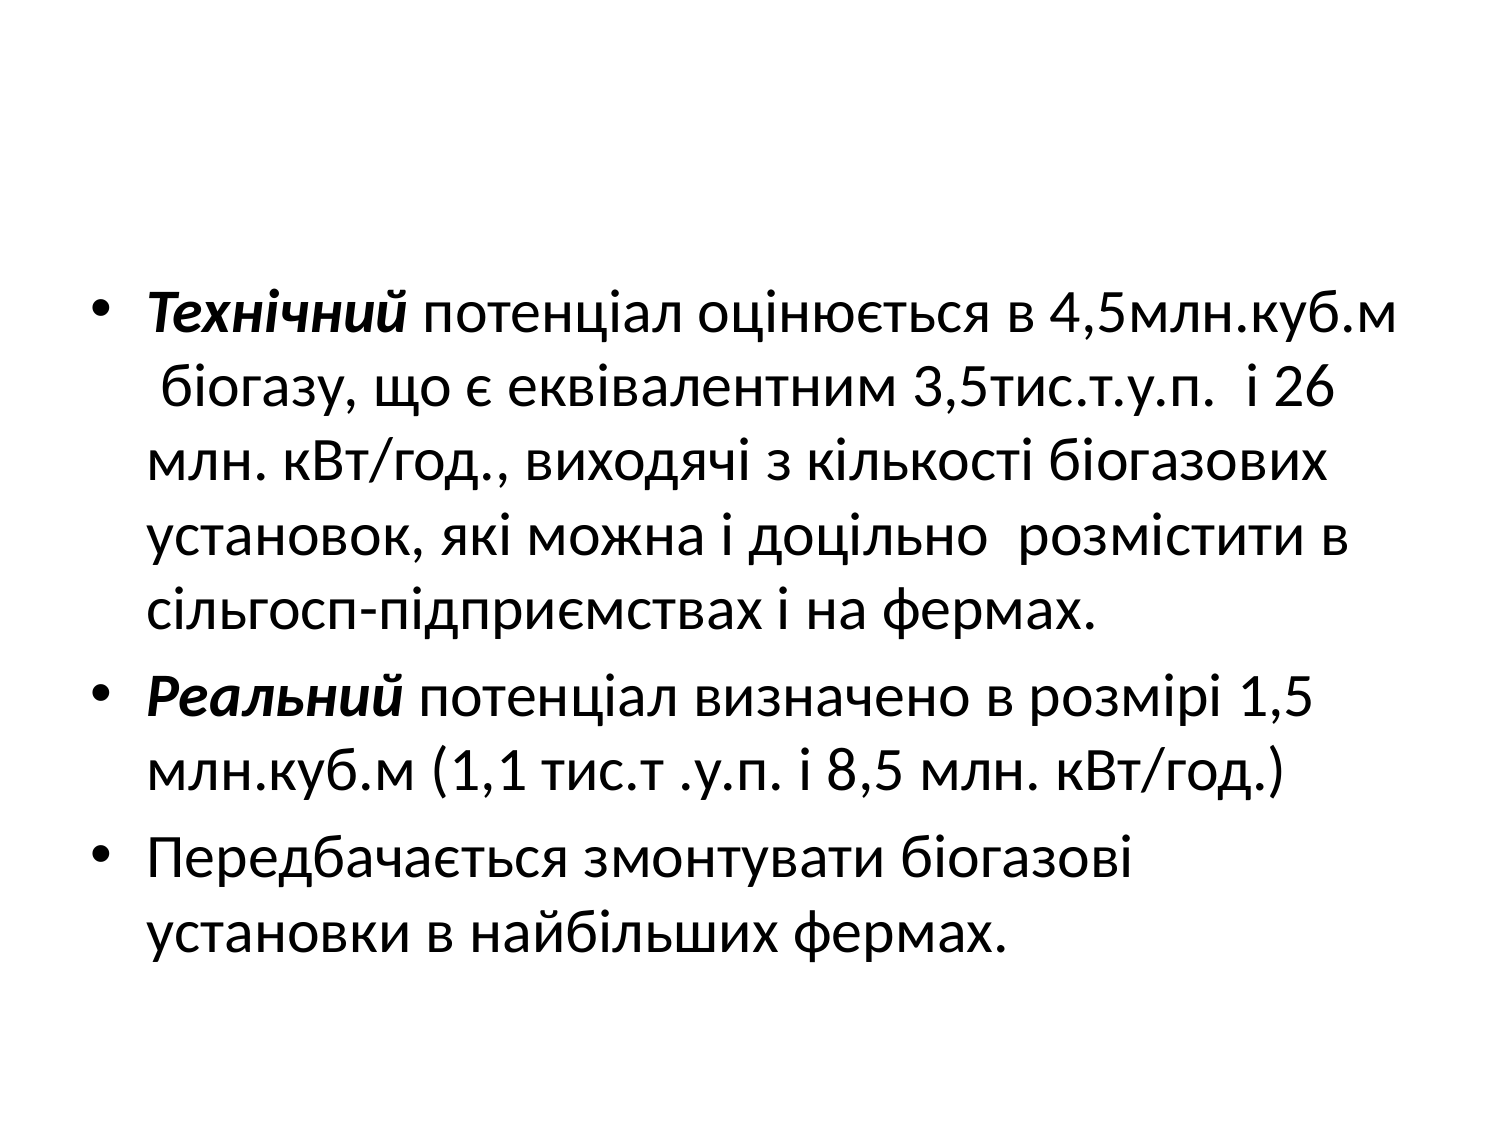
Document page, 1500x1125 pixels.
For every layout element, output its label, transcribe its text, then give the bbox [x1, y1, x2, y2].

list Технічний потенціал оцінюється в 4,5млн.куб.м біогазу, що є еквівалентним 3,5тис.т.у.п. і 26 млн. кВт/год., виходячі з кількості біогазових установок, які можна і доцільно розмістити в сільгосп-підприємствах і на фермах. Реальний потенціал визначено в розмірі 1,5 млн.куб.м (1,1 тис.т .у.п. і 8,5 млн. кВт/год.) Передбачається змонтувати біогазові установки в найбільших фермах. [75, 262, 1425, 1005]
